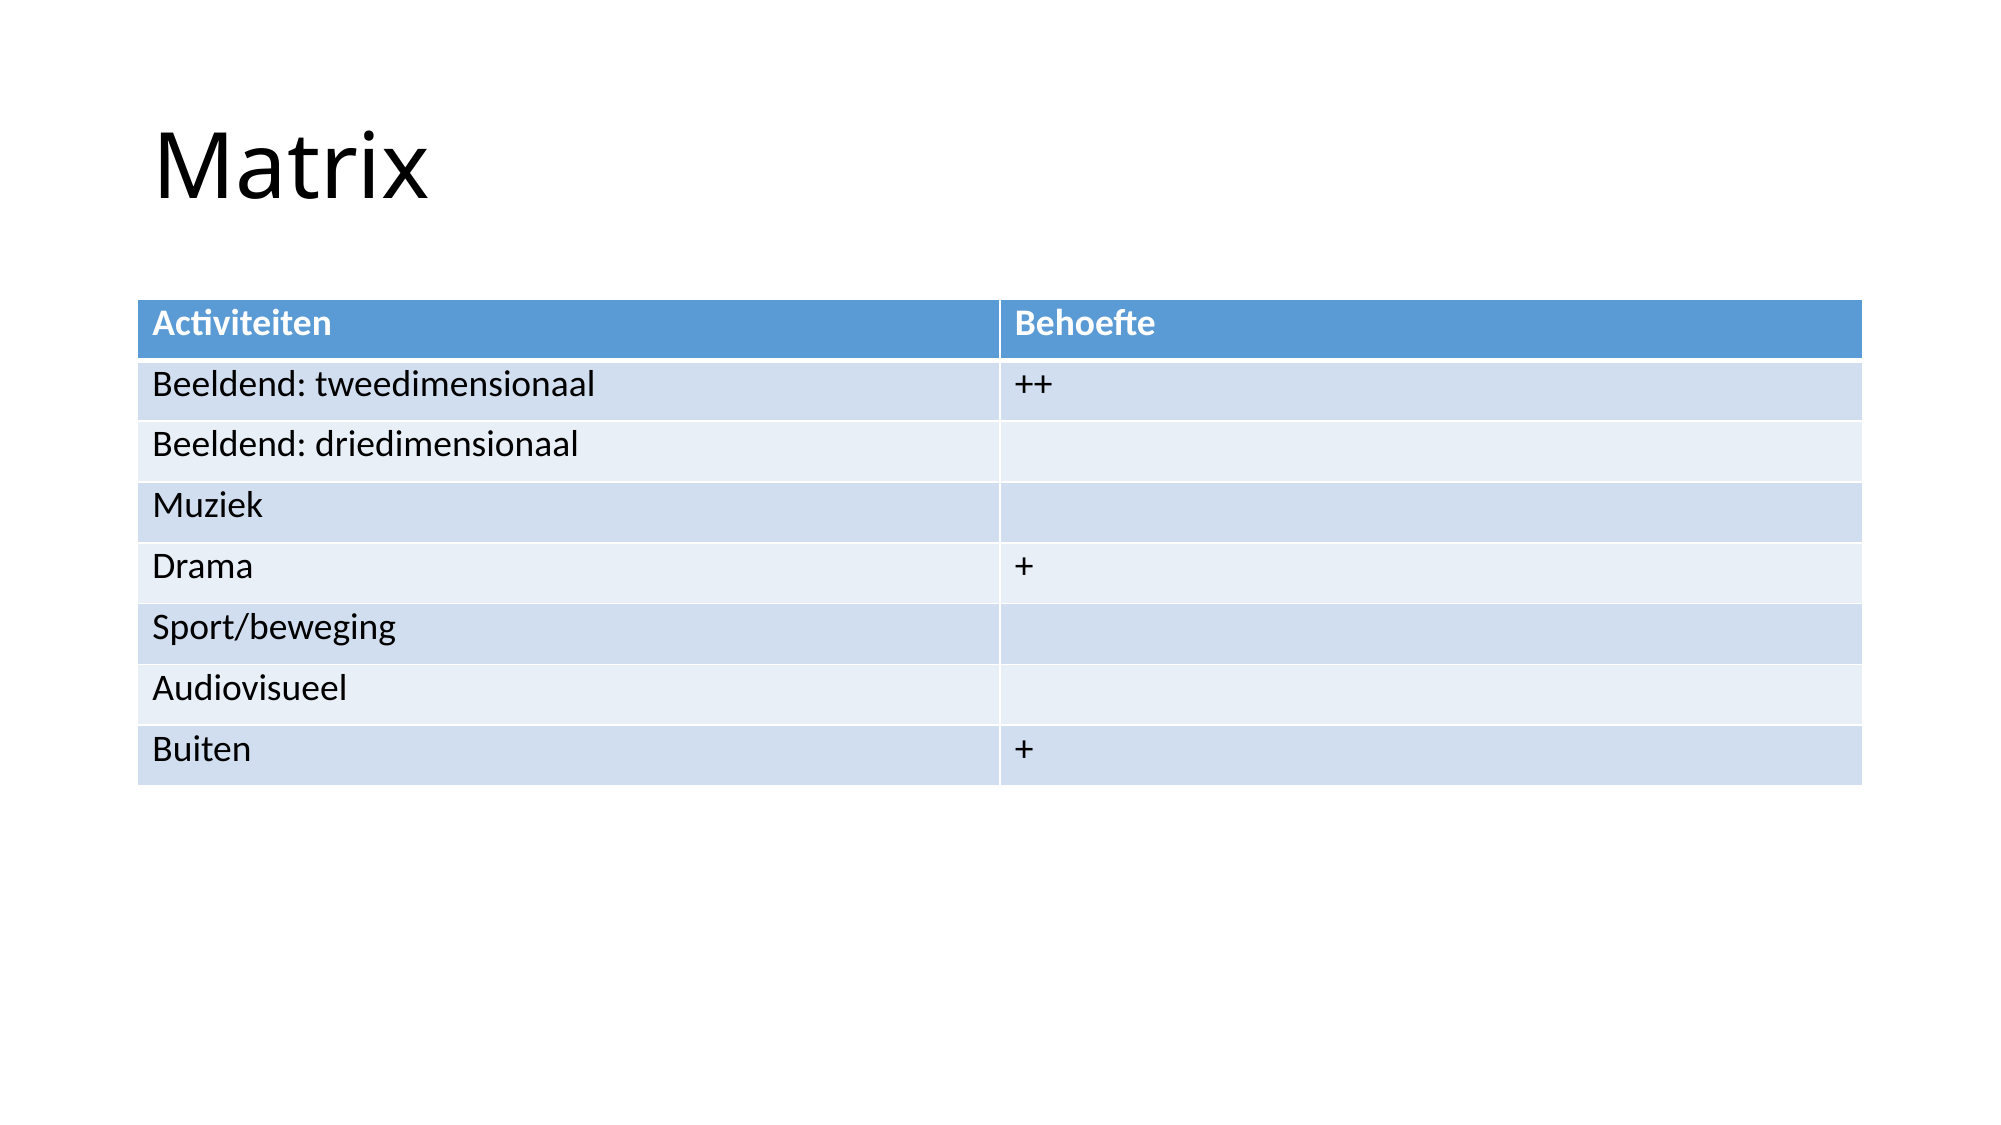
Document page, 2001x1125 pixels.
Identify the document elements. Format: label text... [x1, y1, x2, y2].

table_cell ++ [1001, 363, 1862, 420]
table_cell [1001, 483, 1862, 542]
table_cell + [1001, 544, 1862, 603]
title Matrix [137, 59, 1863, 278]
table_header Activiteiten [138, 300, 999, 358]
table_cell + [1001, 726, 1862, 785]
table_cell Buiten [138, 726, 999, 785]
table_cell Beeldend: tweedimensionaal [138, 363, 999, 420]
table_cell Muziek [138, 483, 999, 542]
table_cell Audiovisueel [138, 665, 999, 724]
table_cell [1001, 422, 1862, 481]
table_cell Sport/beweging [138, 604, 999, 664]
table_cell [1001, 665, 1862, 724]
table_cell [1001, 604, 1862, 664]
table_cell Beeldend: driedimensionaal [138, 422, 999, 481]
table_cell Drama [138, 544, 999, 603]
table_header Behoefte [1001, 300, 1862, 358]
